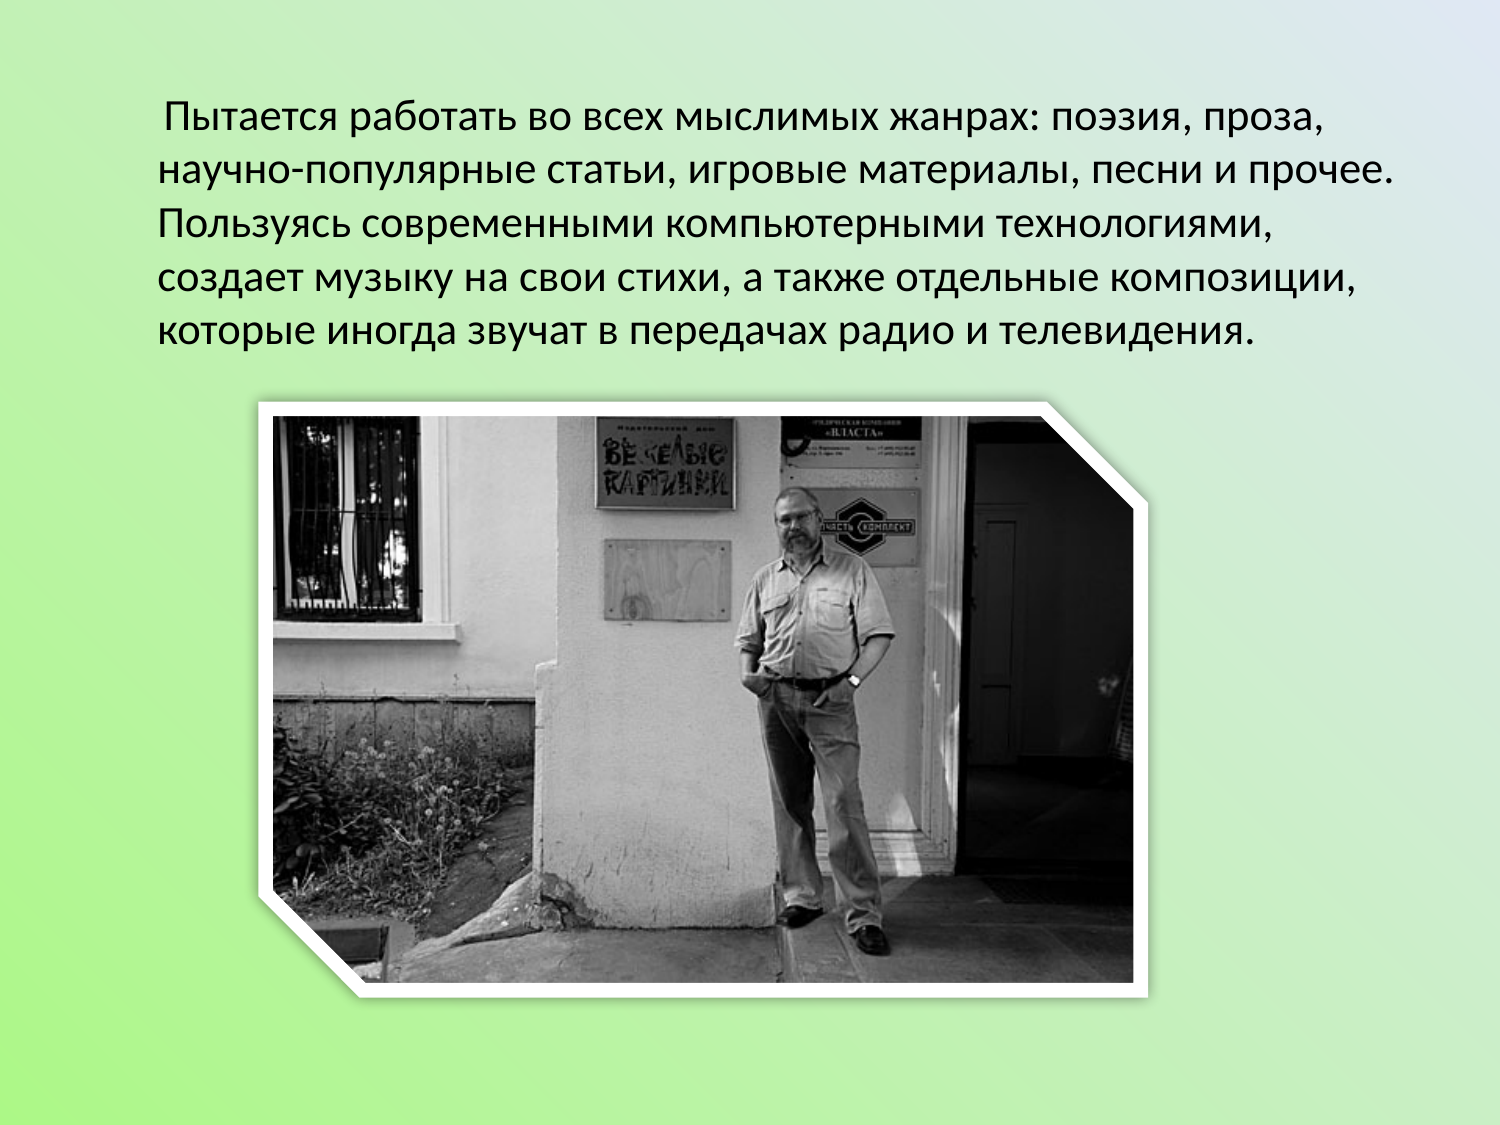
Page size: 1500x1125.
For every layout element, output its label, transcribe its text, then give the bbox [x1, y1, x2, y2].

list Пытается работать во всех мыслимых жанрах: поэзия, проза, научно-популярные статьи, игровые материалы, песни и прочее. Пользуясь современными компьютерными технологиями, создает музыку на свои стихи, а также отдельные композиции, которые иногда звучат в передачах радио и телевидения. [88, 78, 1414, 379]
picture [265, 408, 1141, 991]
